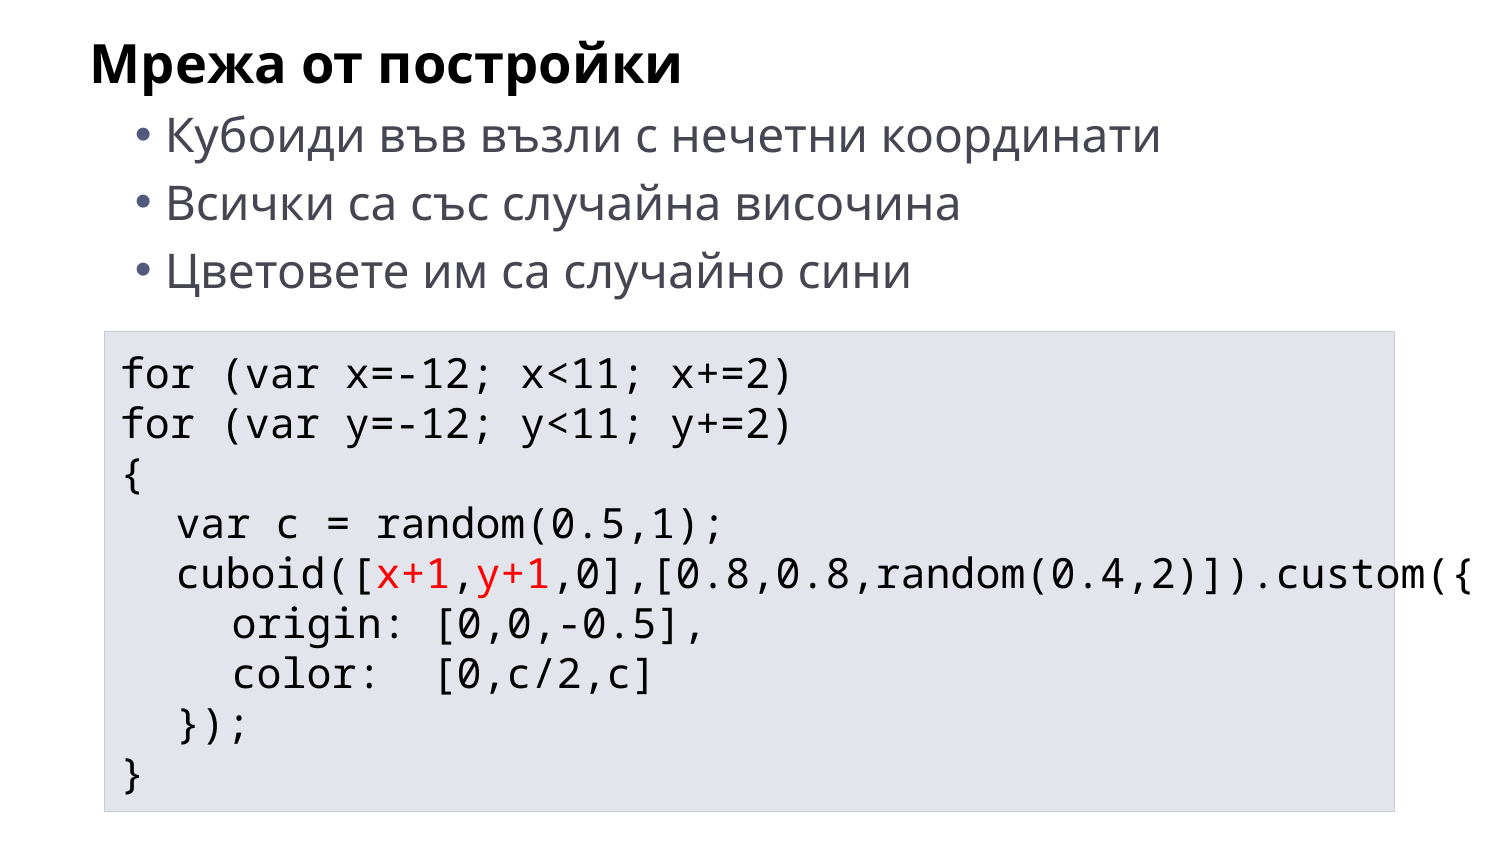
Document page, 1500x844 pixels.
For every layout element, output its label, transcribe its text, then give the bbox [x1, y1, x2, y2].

text_box for (var x=-12; x<11; x+=2) for (var y=-12; y<11; y+=2) { var c = random(0.5,1); cuboid([x+1,y+1,0],[0.8,0.8,random(0.4,2)]).custom({ origin: [0,0,-0.5], color: [0,c/2,c] }); } [104, 331, 1395, 812]
list Мрежа от постройки Кубоиди във възли с нечетни координати Всички са със случайна височина Цветовете им са случайно сини [75, 21, 1475, 835]
